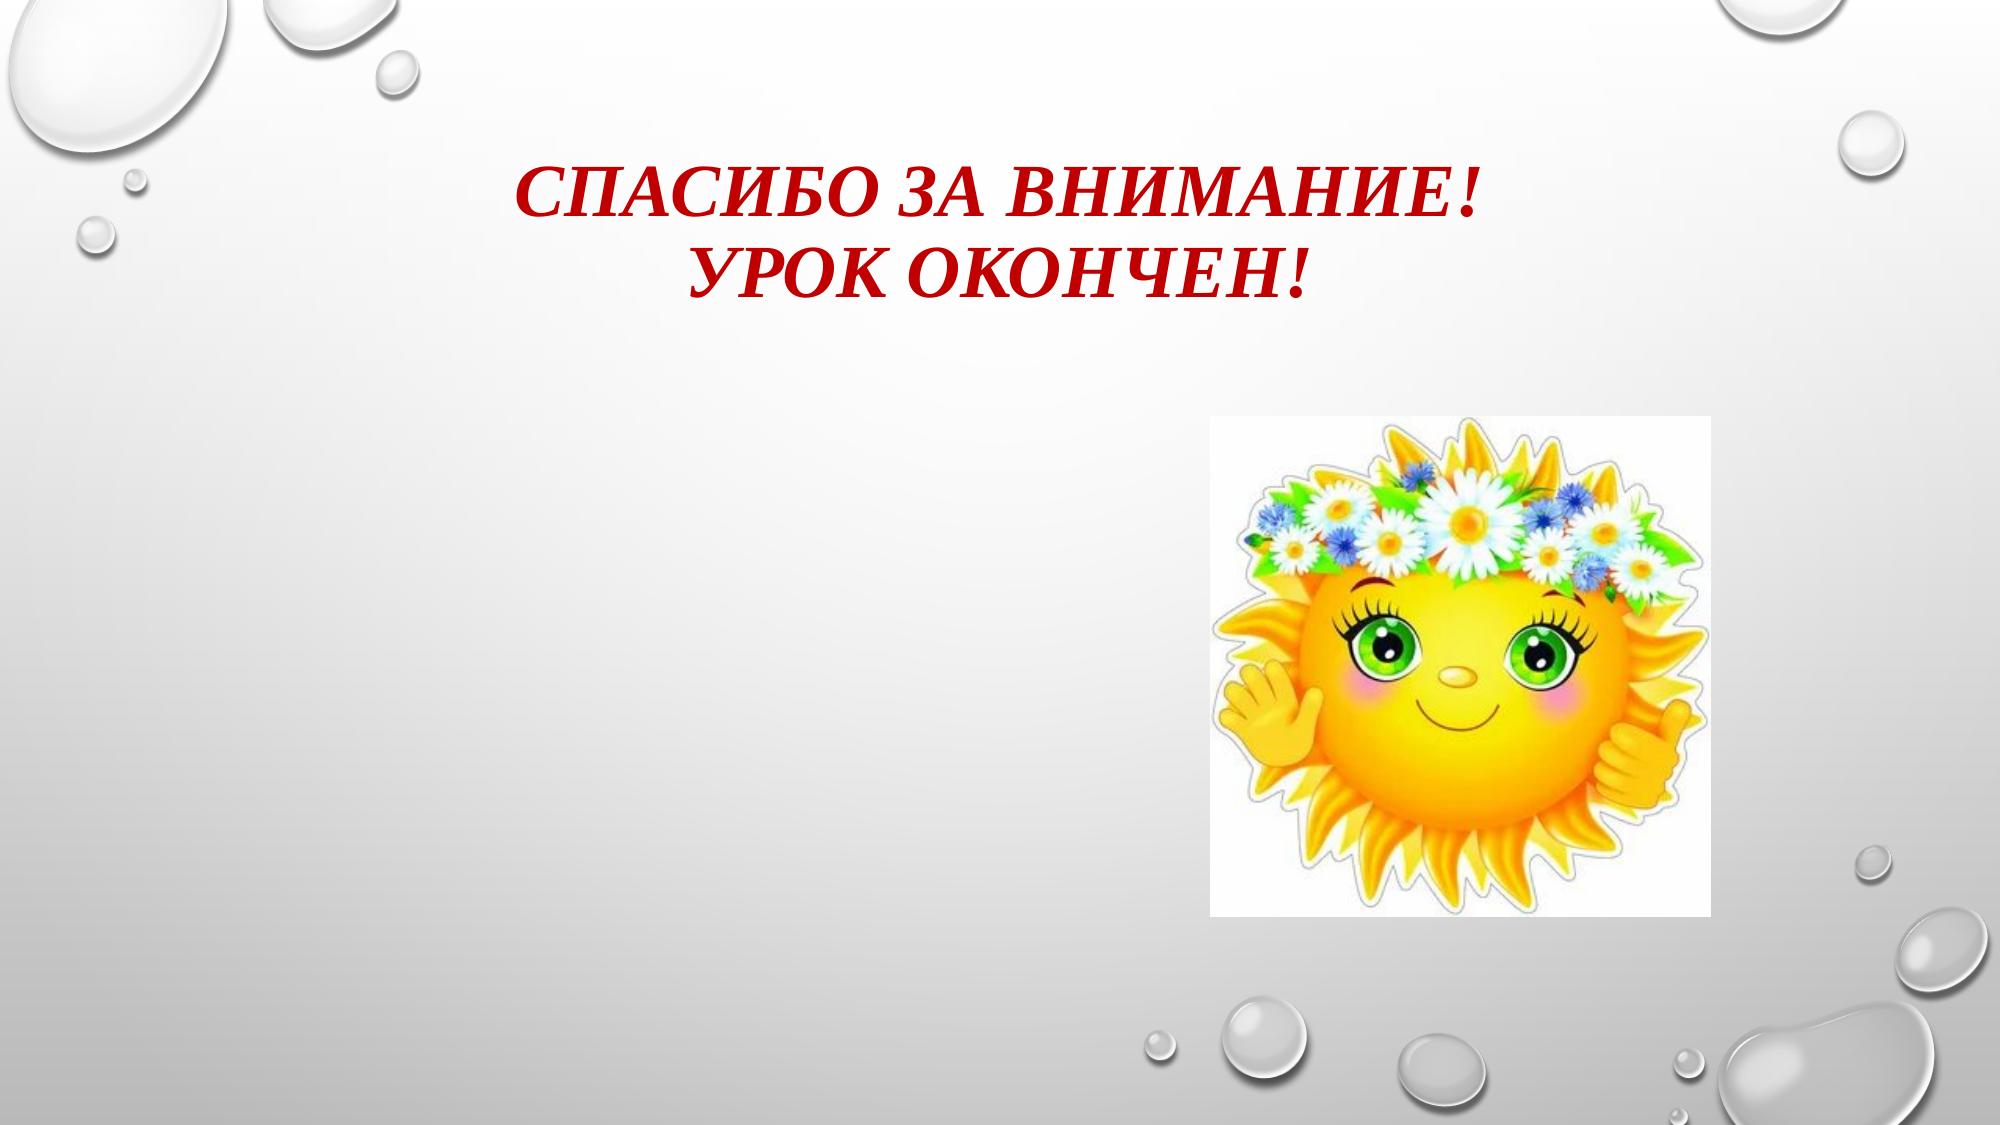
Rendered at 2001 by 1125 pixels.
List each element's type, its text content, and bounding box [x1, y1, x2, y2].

title Спасибо за внимание! Урок окончен! [149, 101, 1851, 364]
picture [0, 0, 2000, 1125]
